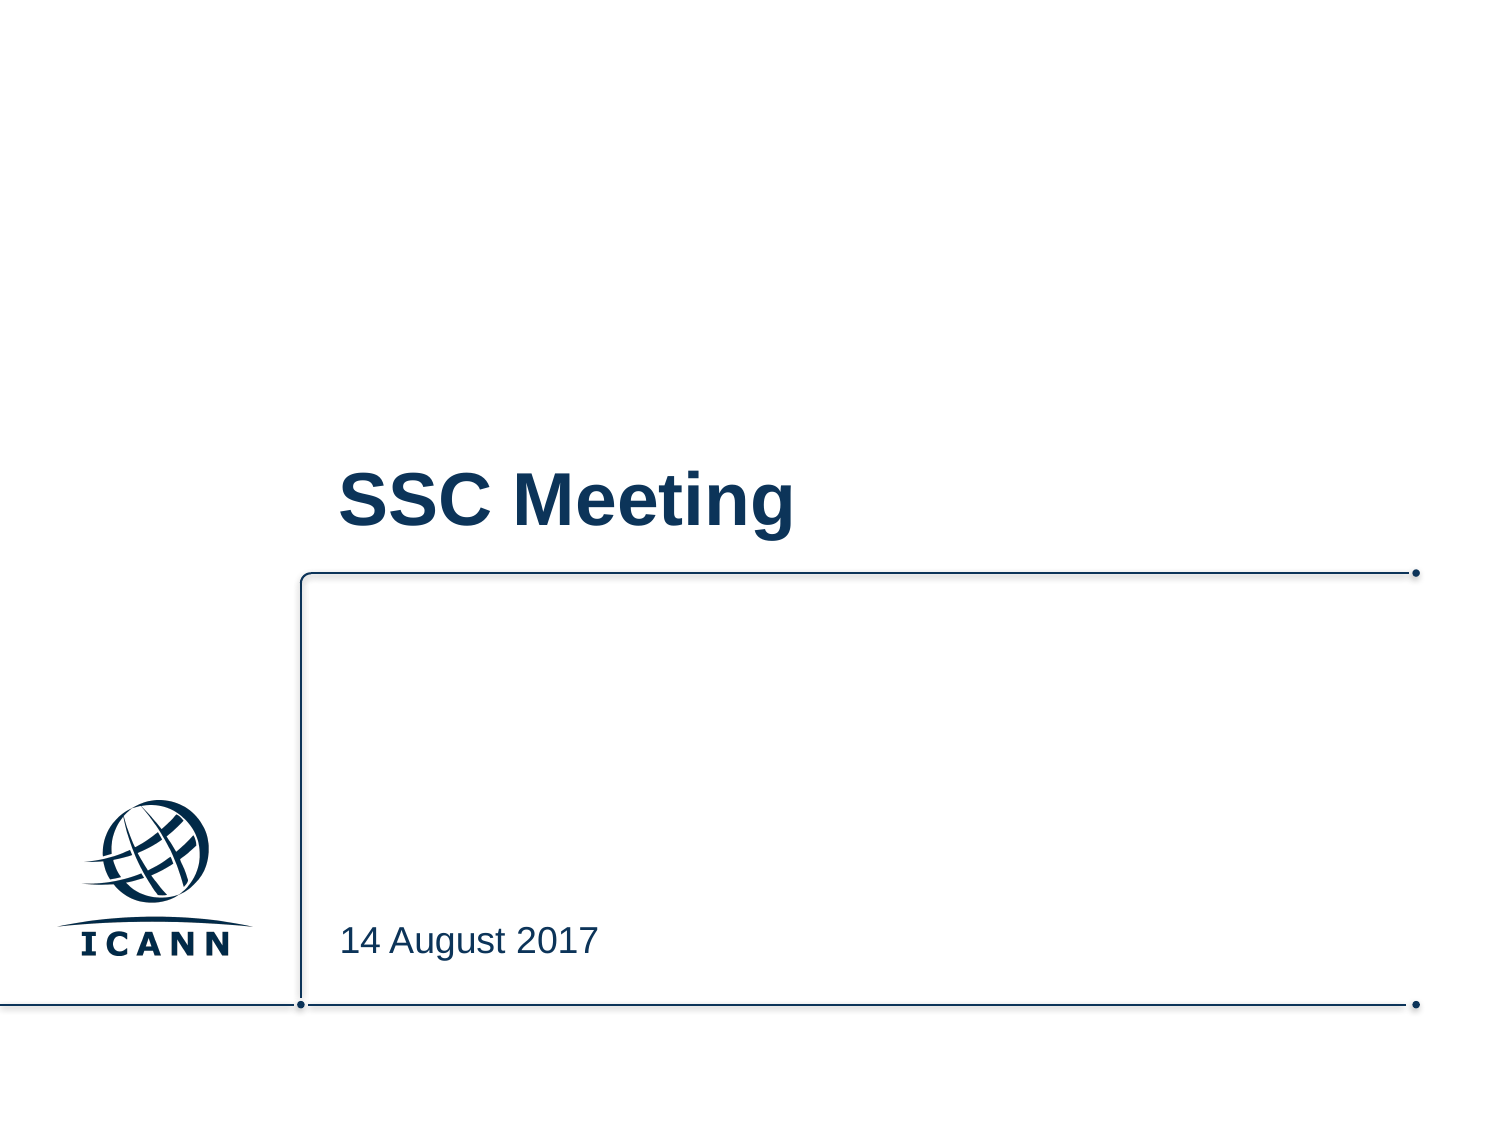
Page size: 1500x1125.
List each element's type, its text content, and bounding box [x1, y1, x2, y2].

title SSC Meeting [338, 125, 1386, 541]
picture [57, 800, 253, 956]
list 14 August 2017 [339, 916, 1387, 983]
